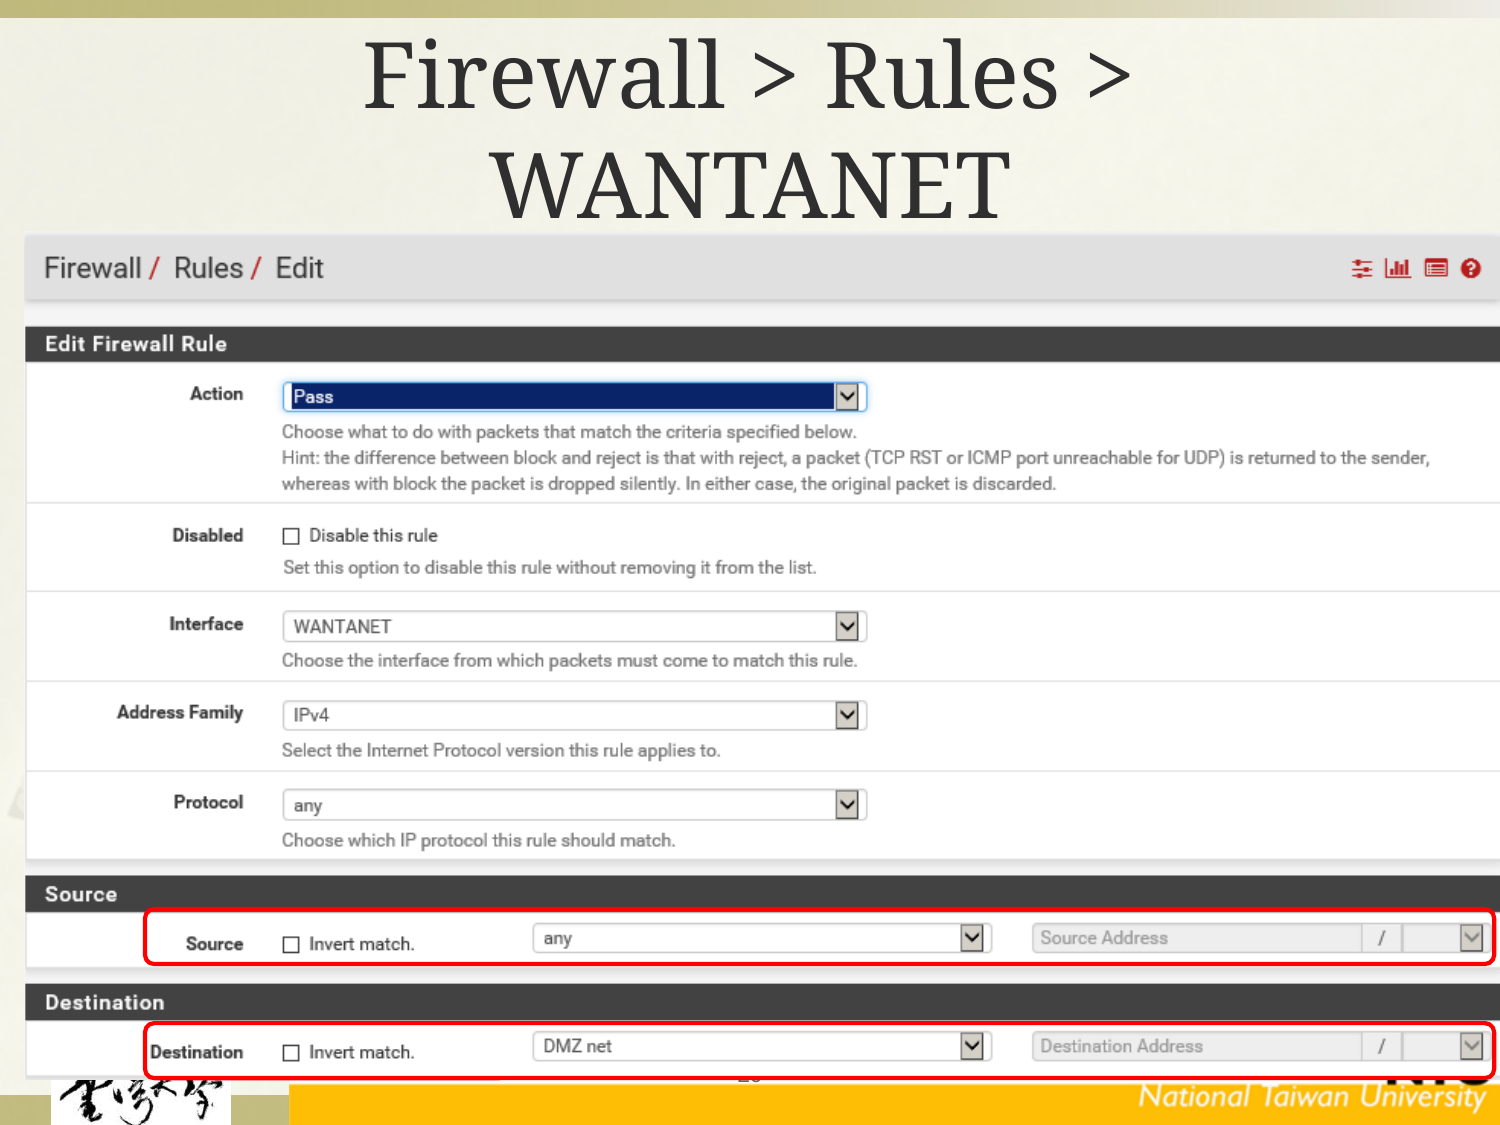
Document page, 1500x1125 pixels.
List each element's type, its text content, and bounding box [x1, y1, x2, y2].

title Firewall > Rules > WANTANET [75, 45, 1425, 209]
picture [24, 231, 1500, 1125]
slide_number 29 [675, 1089, 825, 1097]
